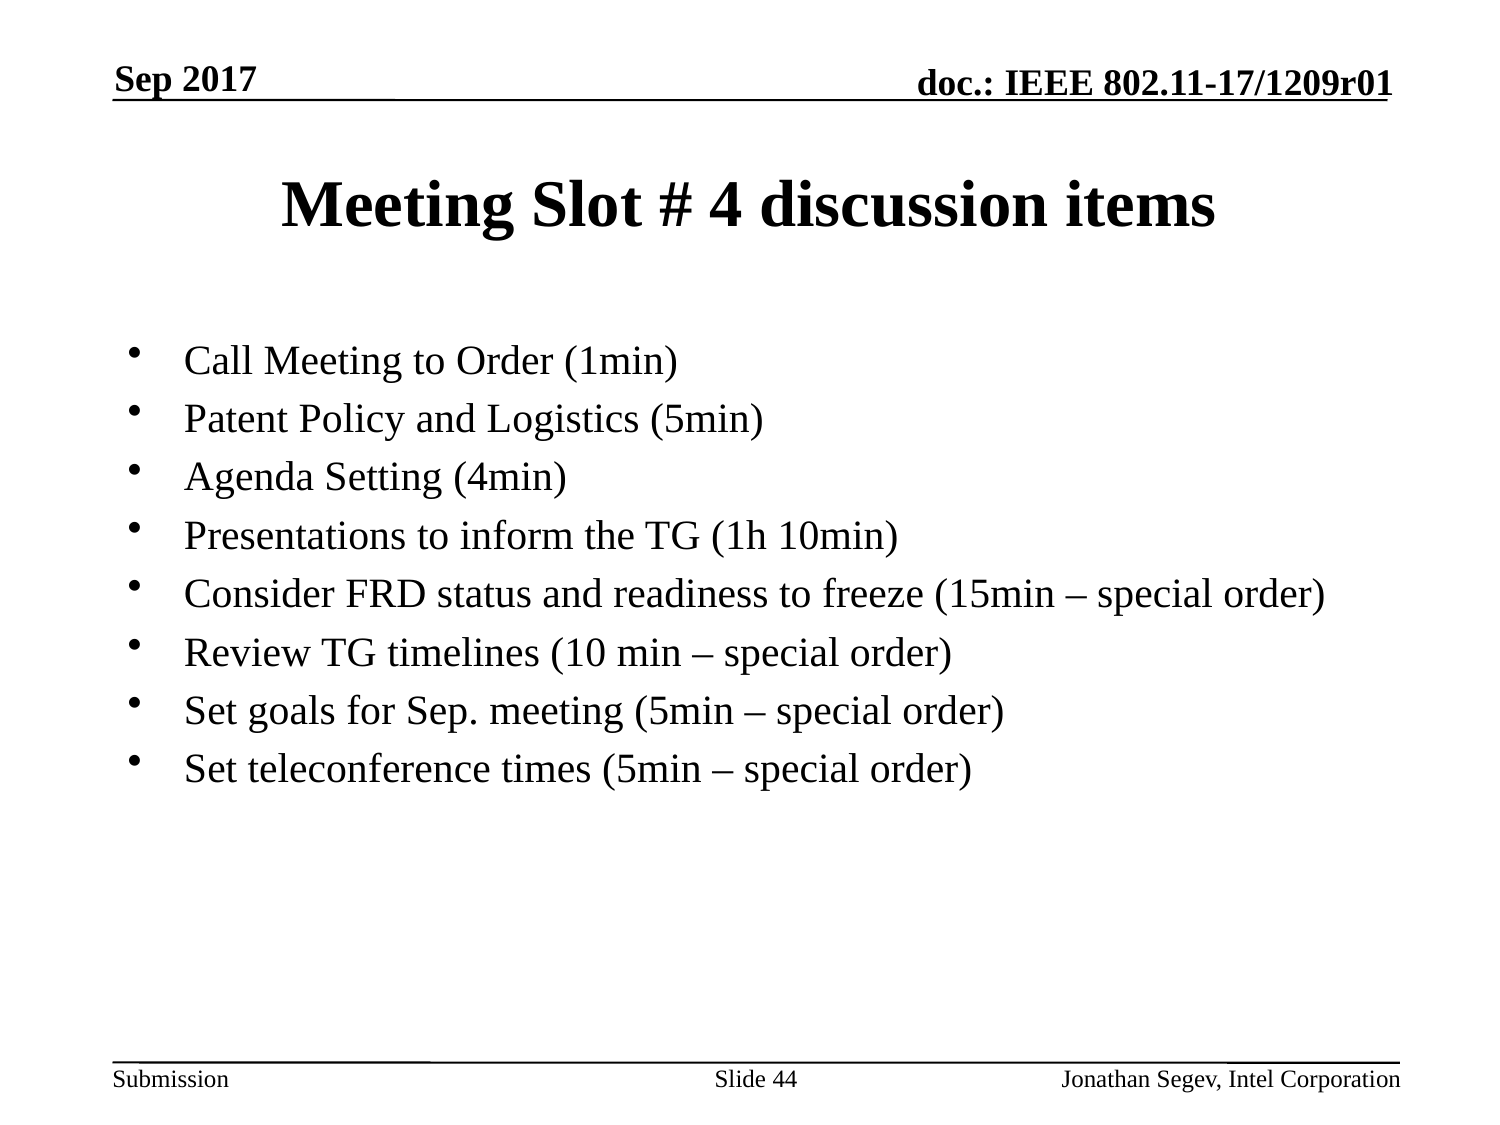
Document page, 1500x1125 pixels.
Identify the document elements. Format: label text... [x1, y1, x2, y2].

footer Jonathan Segev, Intel Corporation [878, 1061, 1402, 1093]
title Meeting Slot # 4 discussion items [112, 112, 1388, 288]
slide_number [114, 54, 423, 100]
slide_number Slide 44 [712, 1061, 800, 1123]
list Call Meeting to Order (1min) Patent Policy and Logistics (5min) Agenda Setting (4min) Presentations to inform the TG (1h 10min) Consider FRD status and readiness to freeze (15min – special order) Review TG timelines (10 min – special order) Set goals for Sep. meeting (5min – special order) Set teleconference times (5min – special order) [112, 324, 1388, 1000]
